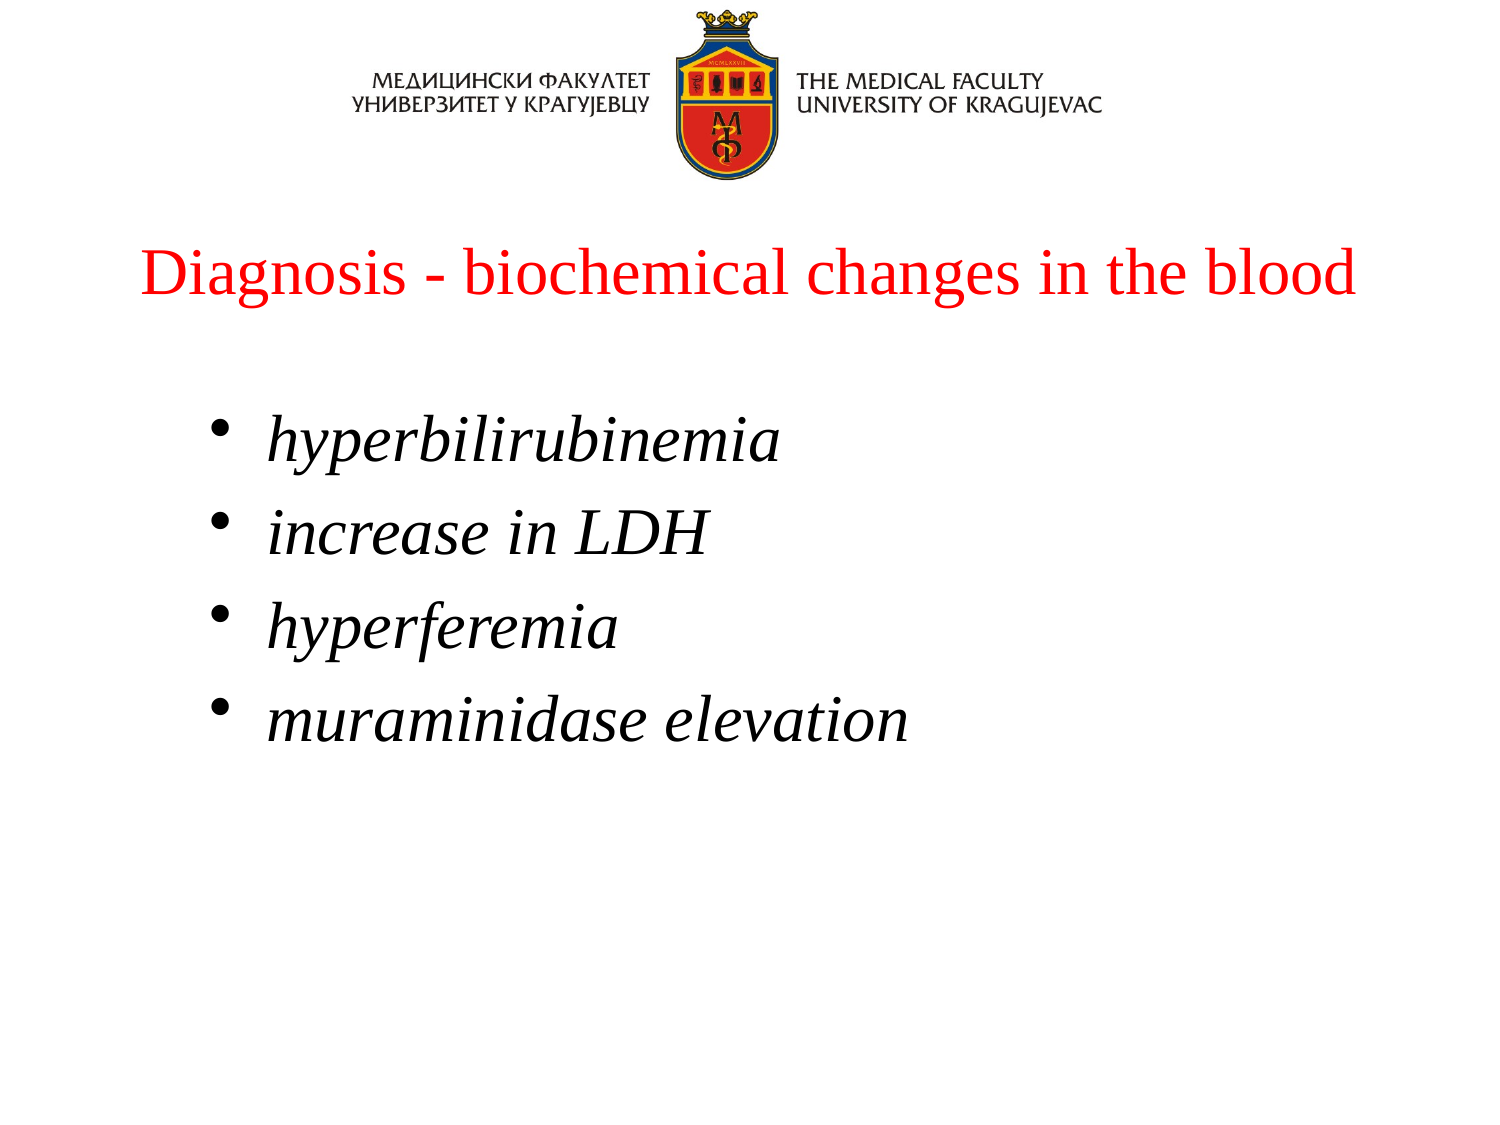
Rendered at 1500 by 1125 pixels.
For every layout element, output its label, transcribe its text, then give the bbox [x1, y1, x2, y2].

title Diagnosis - biochemical changes in the blood [75, 174, 1425, 362]
picture [328, 0, 1125, 174]
list hyperbilirubinemia increase in LDH hyperferemia muraminidase elevation [194, 387, 1024, 1125]
